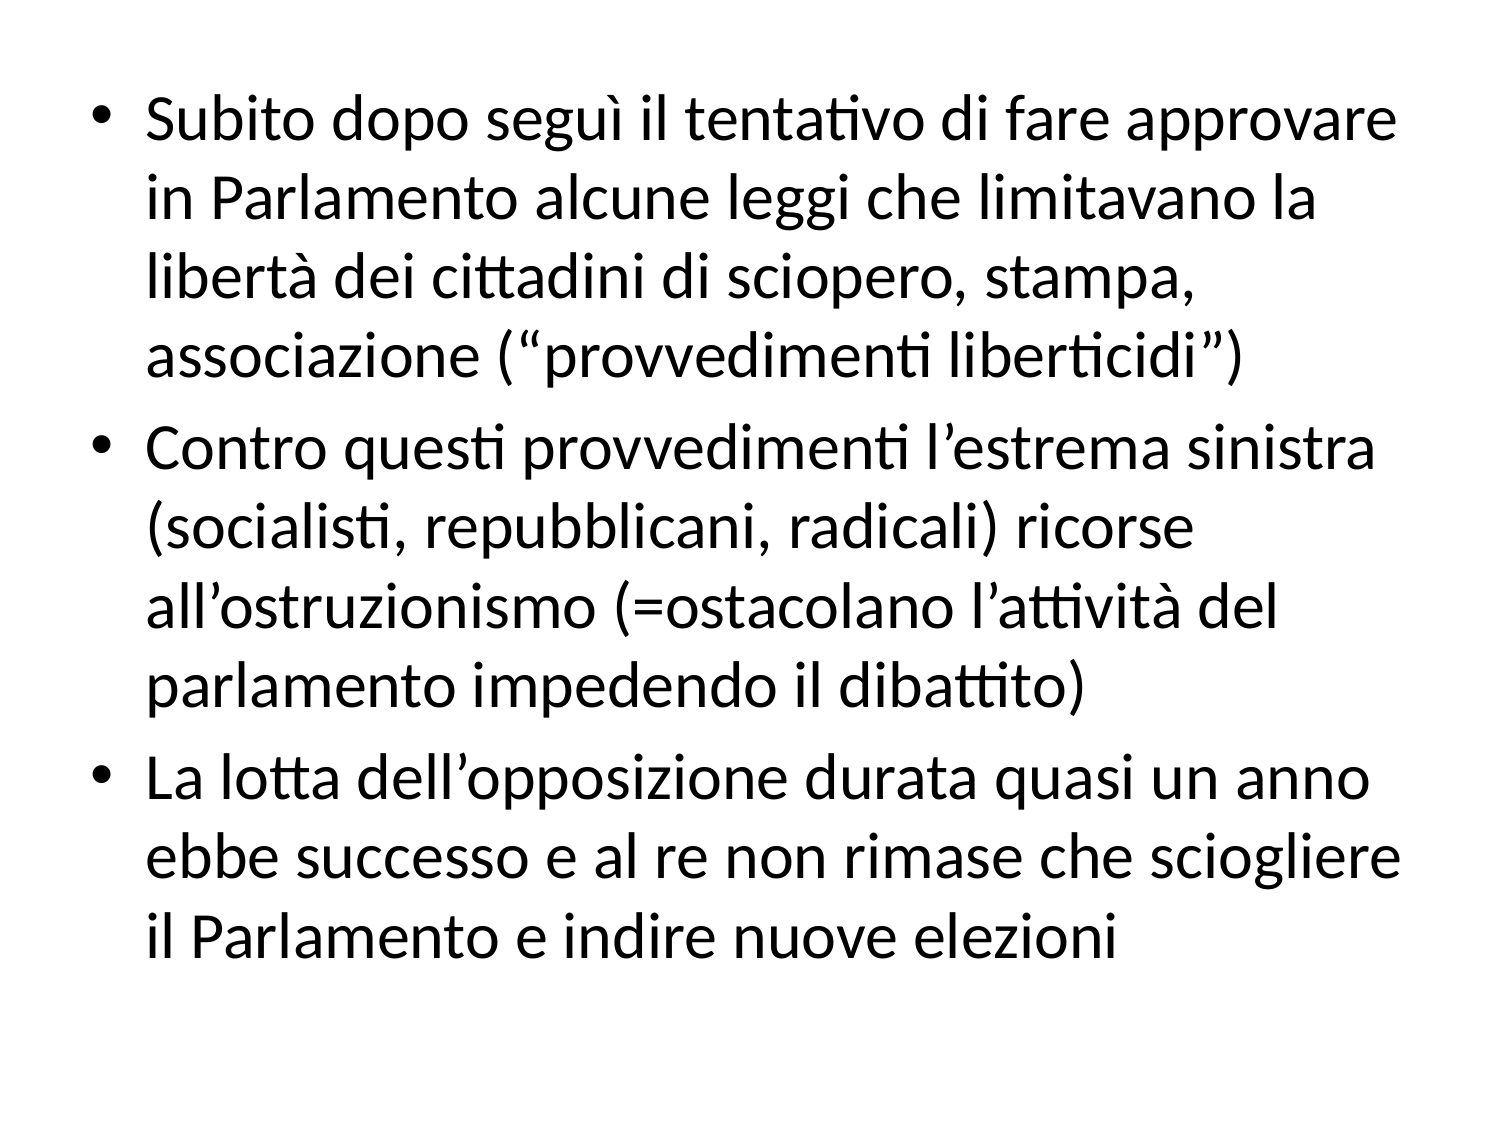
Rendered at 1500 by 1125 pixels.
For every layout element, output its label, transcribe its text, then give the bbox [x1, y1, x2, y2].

list Subito dopo seguì il tentativo di fare approvare in Parlamento alcune leggi che limitavano la libertà dei cittadini di sciopero, stampa, associazione (“provvedimenti liberticidi”) Contro questi provvedimenti l’estrema sinistra (socialisti, repubblicani, radicali) ricorse all’ostruzionismo (=ostacolano l’attività del parlamento impedendo il dibattito) La lotta dell’opposizione durata quasi un anno ebbe successo e al re non rimase che sciogliere il Parlamento e indire nuove elezioni [75, 66, 1425, 1005]
